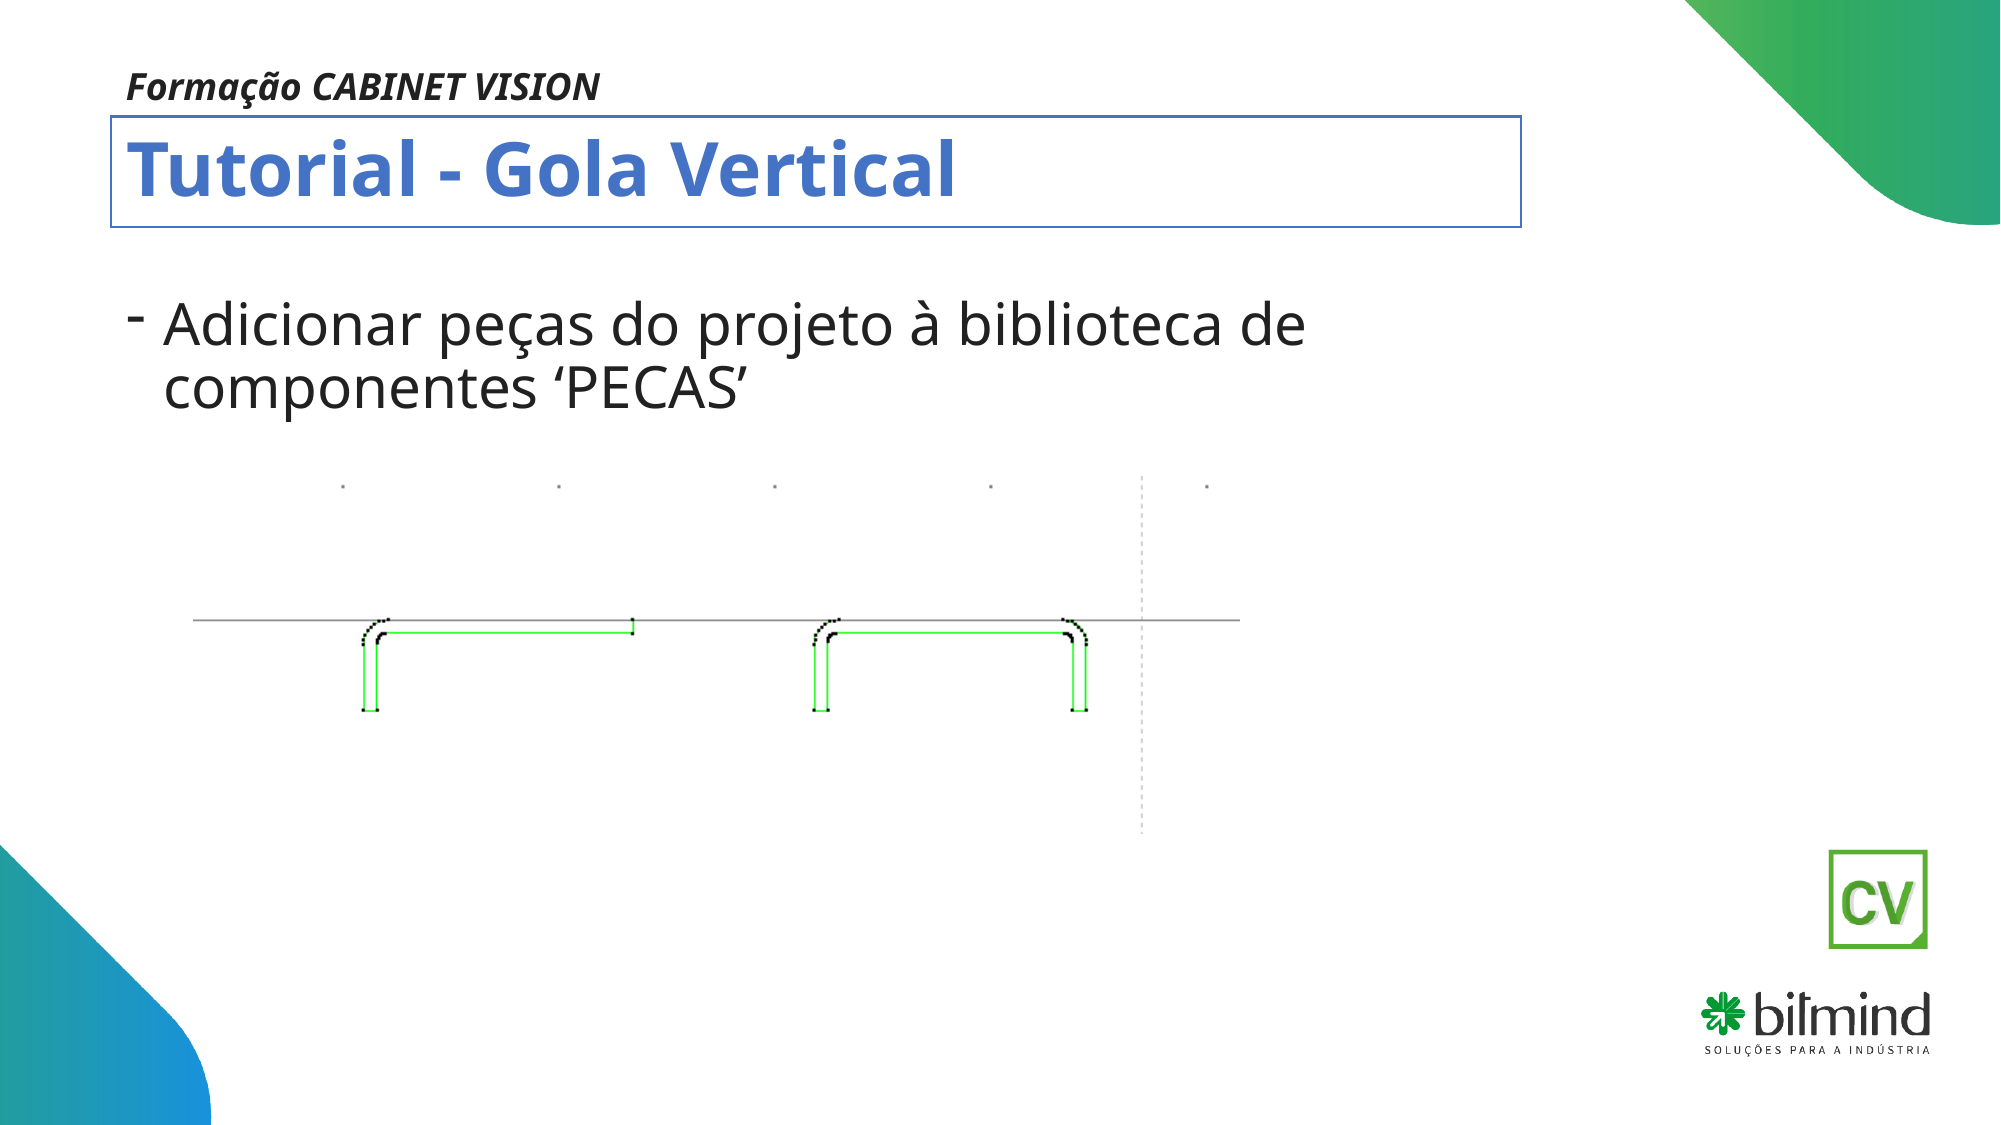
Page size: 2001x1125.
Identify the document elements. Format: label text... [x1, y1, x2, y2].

text_box Formação CABINET VISION [111, 55, 1113, 116]
picture [0, 0, 2001, 1125]
list Adicionar peças do projeto à biblioteca de componentes ‘PECAS’ [111, 287, 1522, 1023]
title Tutorial - Gola Vertical [110, 115, 1522, 228]
